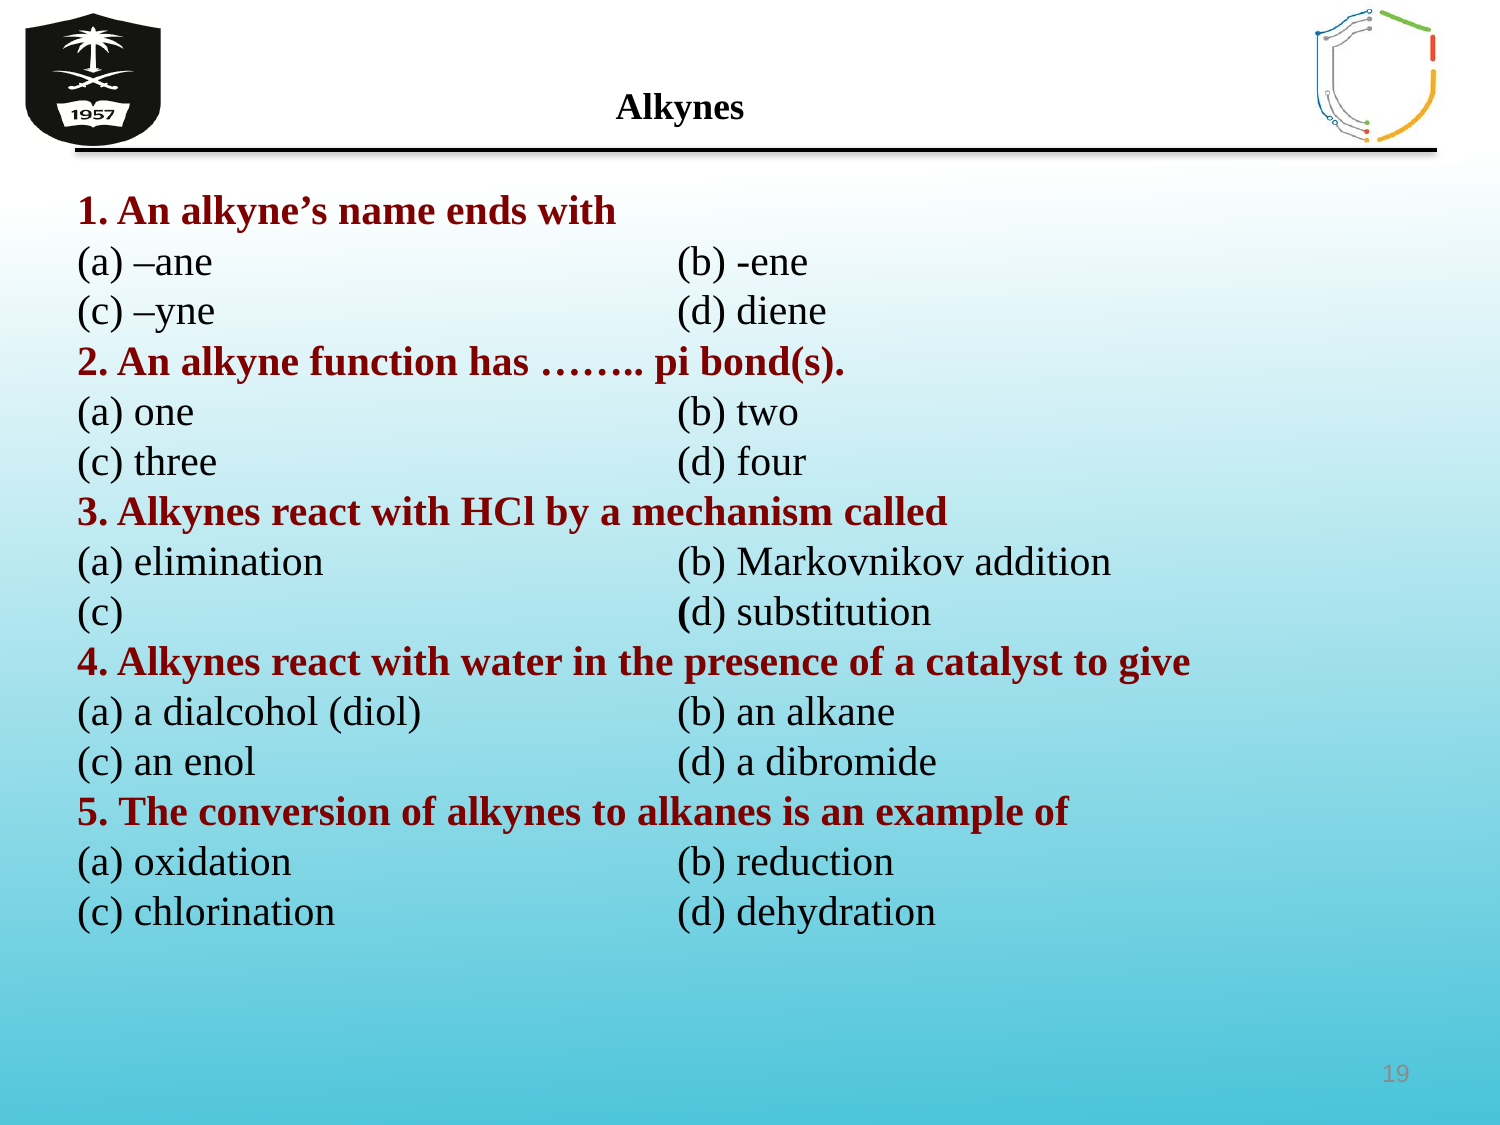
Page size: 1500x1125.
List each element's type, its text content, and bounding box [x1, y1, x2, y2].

picture [1287, 0, 1463, 165]
slide_number 19 [1074, 1042, 1425, 1103]
text_box 1. An alkyne’s name ends with (a) –ane (b) -ene (c) –yne (d) diene 2. An alkyne function has …….. pi bond(s). (a) one (b) two (c) three (d) four 3. Alkynes react with HCl by a mechanism called (a) elimination (b) Markovnikov addition (c) (d) substitution 4. Alkynes react with water in the presence of a catalyst to give (a) a dialcohol (diol) (b) an alkane (c) an enol (d) a dibromide 5. The conversion of alkynes to alkanes is an example of (a) oxidation (b) reduction (c) chlorination (d) dehydration [62, 175, 1500, 992]
text_box Alkynes [600, 74, 760, 135]
picture [24, 12, 163, 151]
